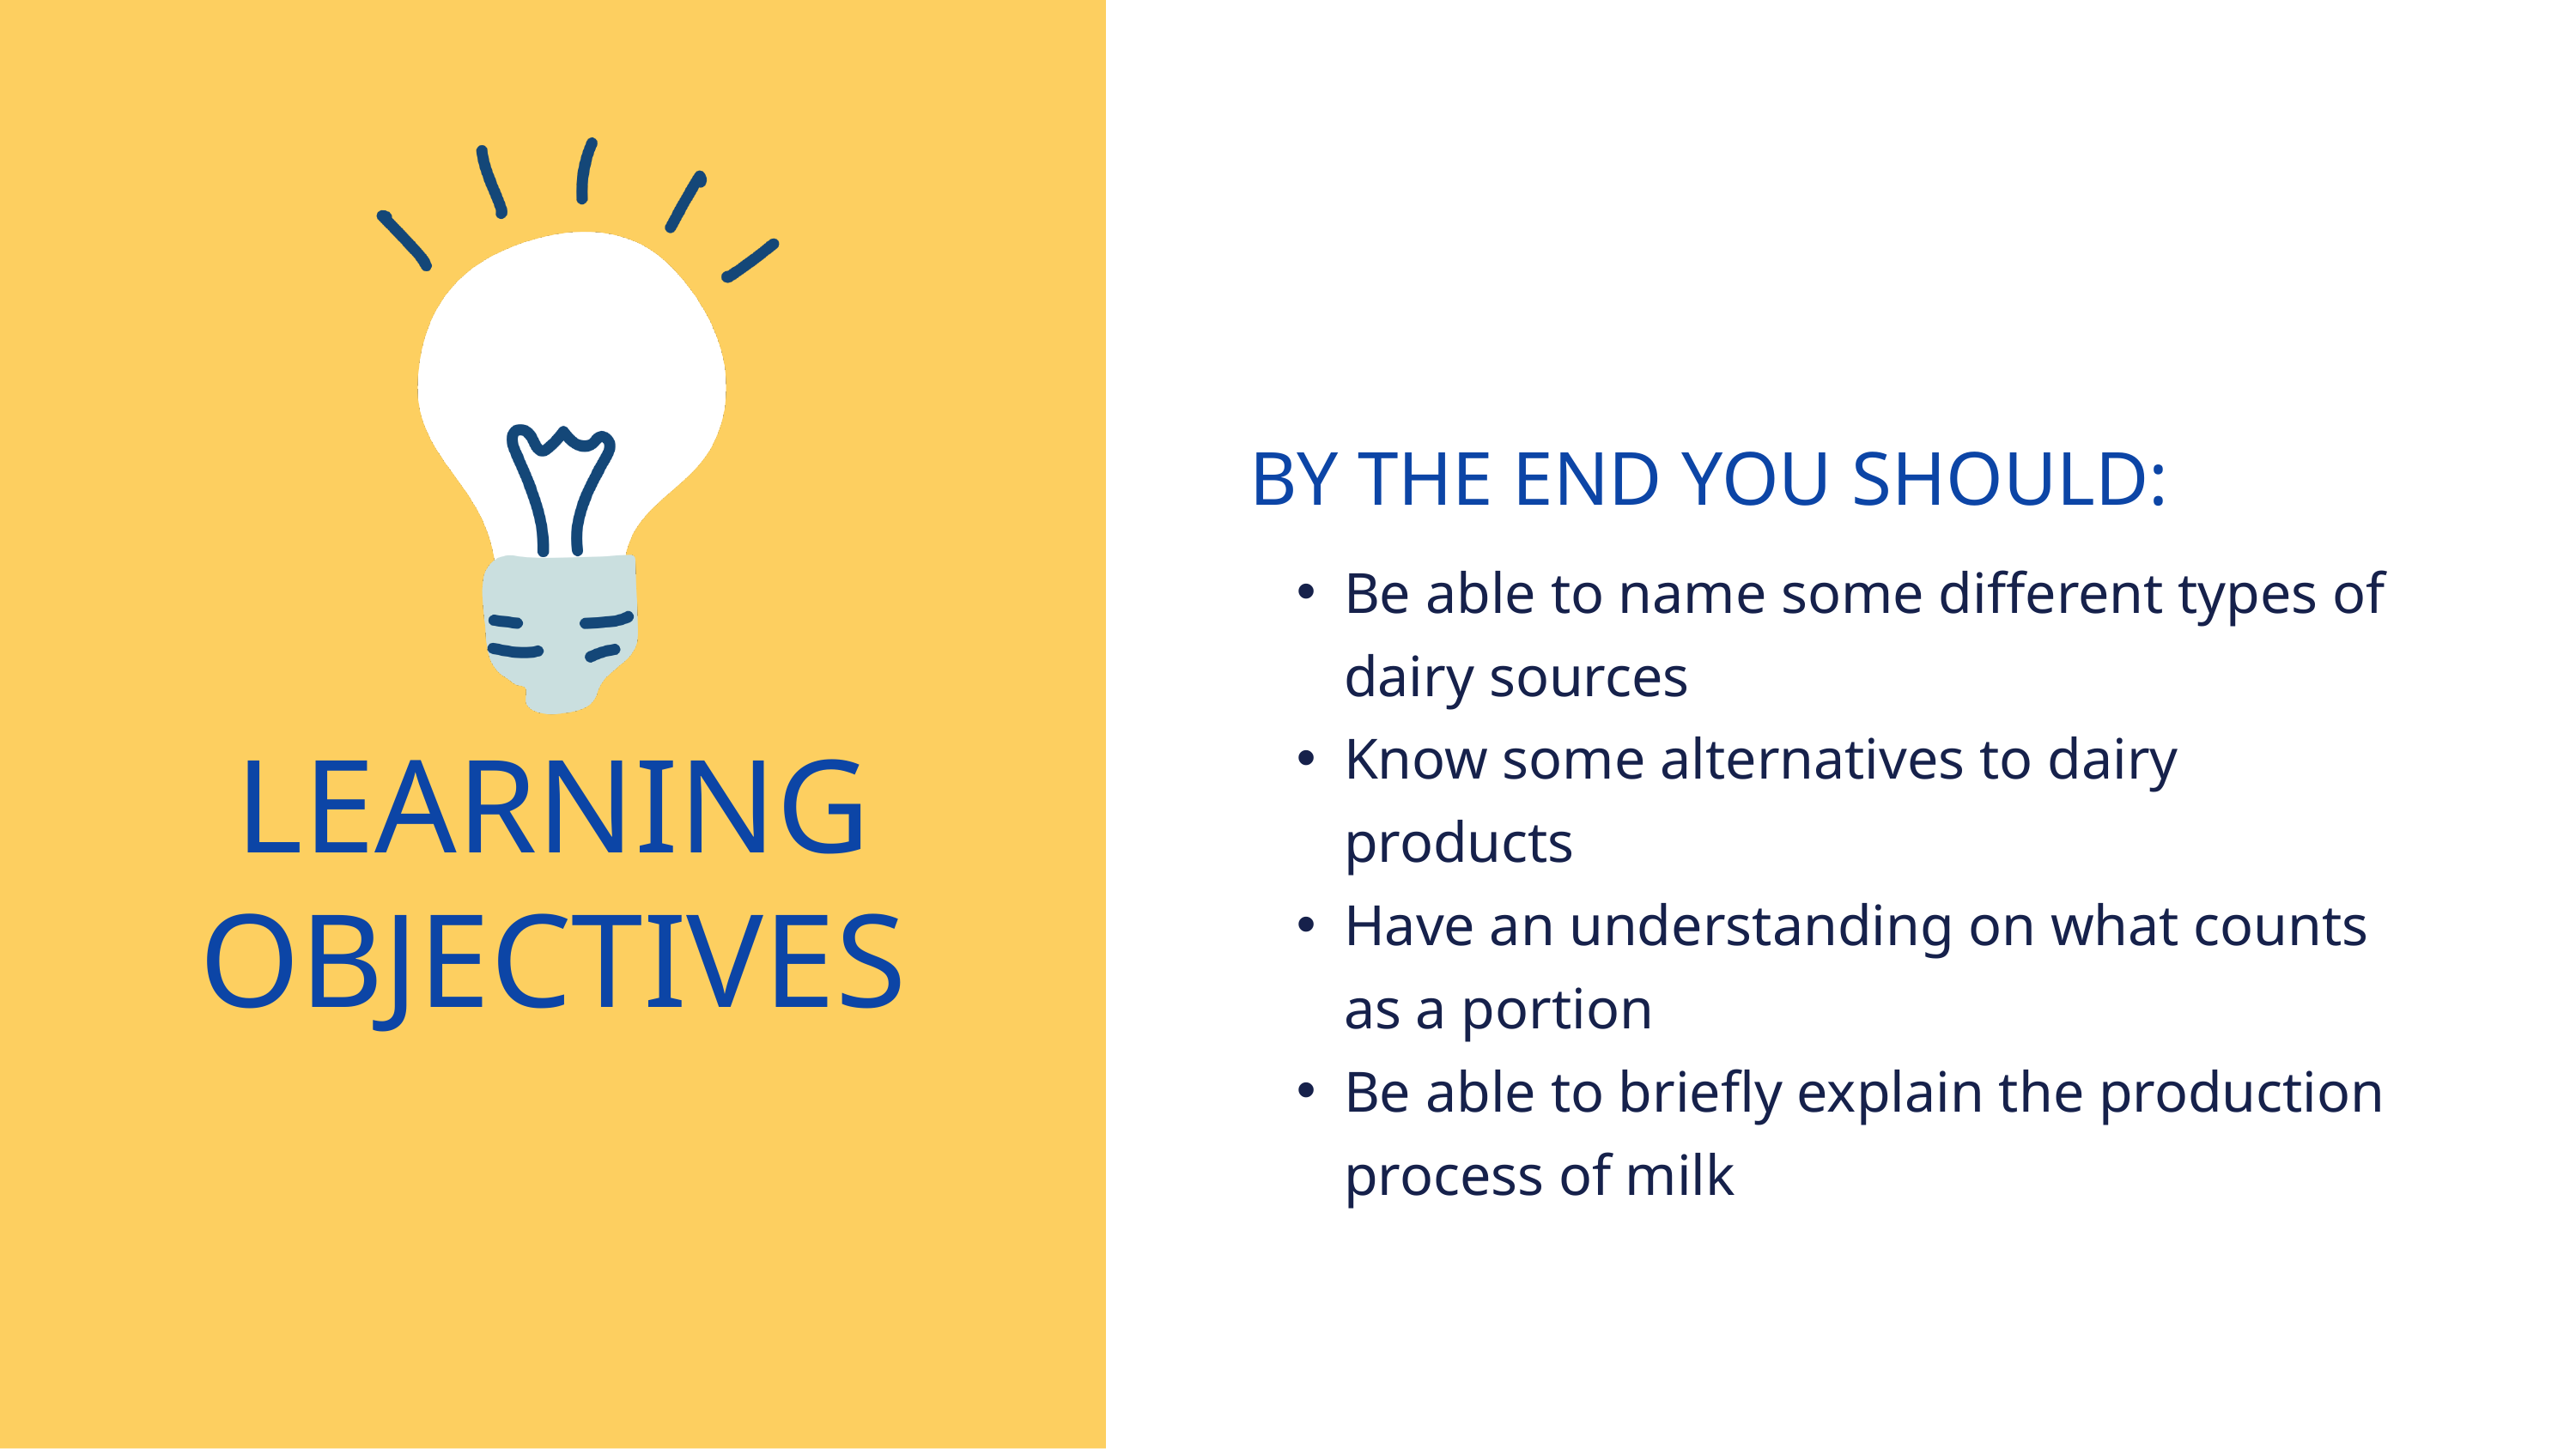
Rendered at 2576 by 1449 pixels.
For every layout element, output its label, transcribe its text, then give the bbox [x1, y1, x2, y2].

text_box [0, 0, 1106, 1449]
text_box Be able to name some different types of dairy sources Know some alternatives to dairy products Have an understanding on what counts as a portion Be able to briefly explain the production process of milk [1249, 541, 2412, 1206]
text_box LEARNING OBJECTIVES [114, 724, 992, 1034]
picture [376, 136, 780, 716]
text_box BY THE END YOU SHOULD: [1249, 409, 2412, 520]
